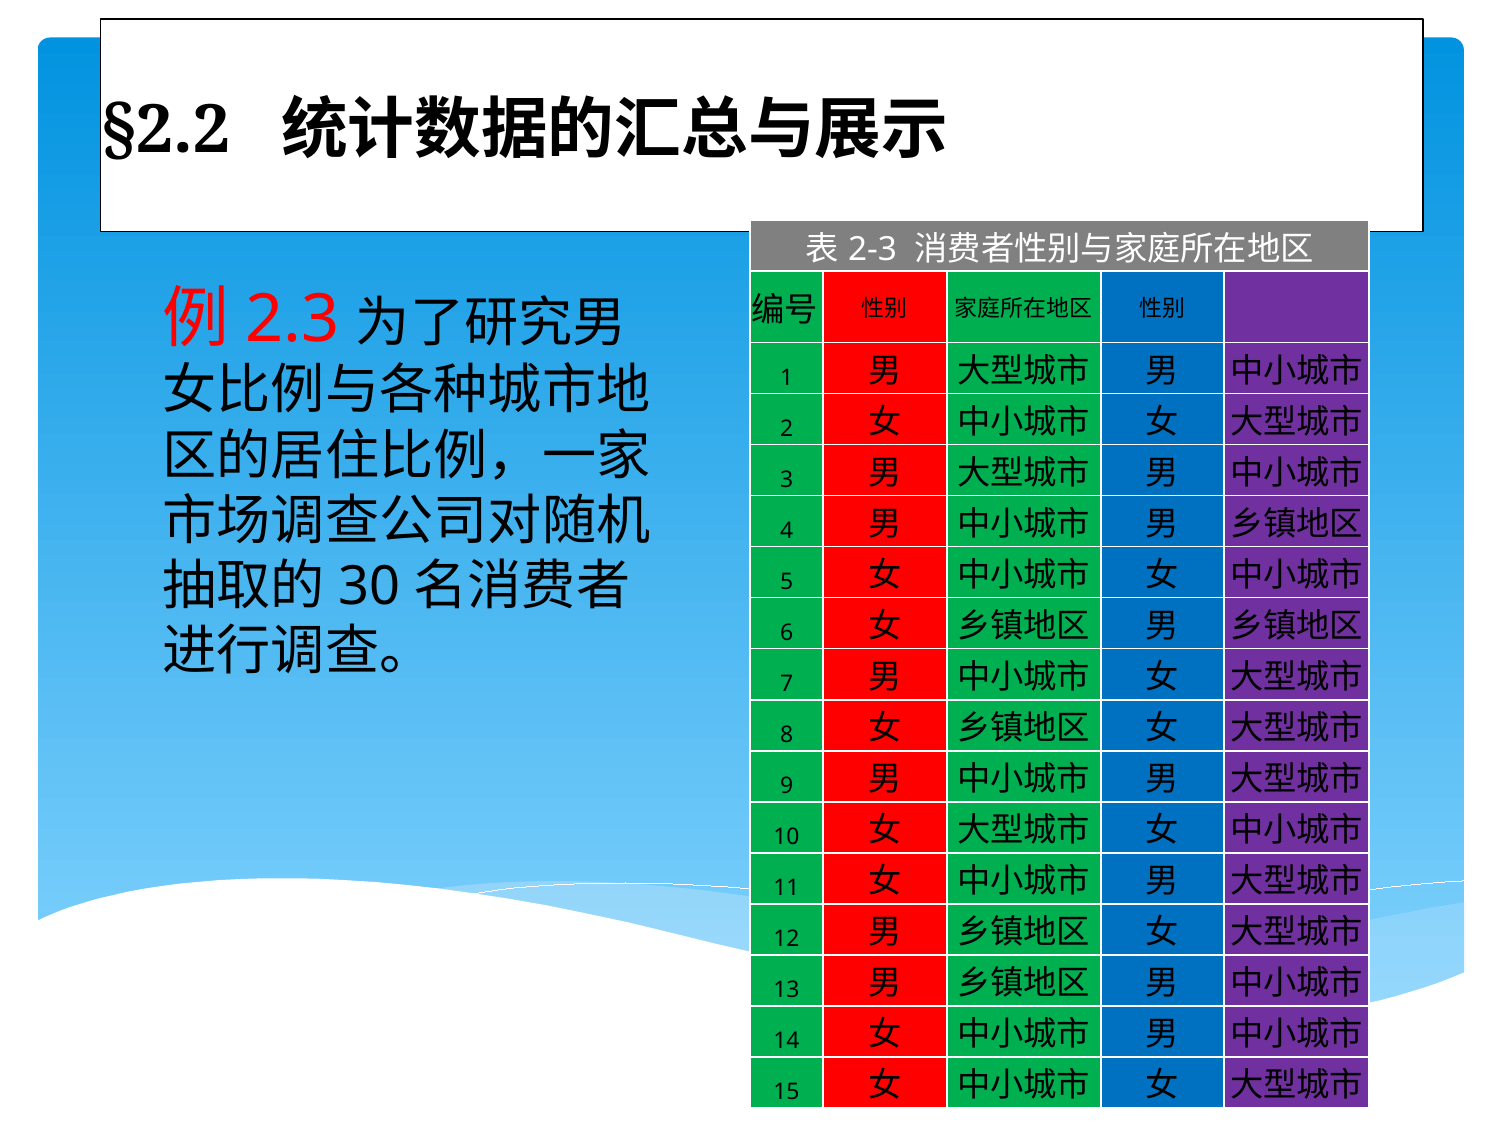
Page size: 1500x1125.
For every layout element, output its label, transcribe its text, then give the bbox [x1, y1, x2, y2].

table_cell 4 [751, 496, 822, 546]
table_cell 女 [824, 394, 946, 444]
table_cell 男 [824, 343, 946, 393]
table_cell 6 [751, 598, 822, 648]
table_cell 女 [1102, 1058, 1223, 1107]
table_cell 乡镇地区 [1225, 496, 1368, 546]
table_cell 男 [1102, 496, 1223, 546]
table_cell 中小城市 [948, 854, 1100, 903]
table_cell 家庭所在地区 [948, 272, 1100, 342]
table_cell 女 [824, 1007, 946, 1056]
table_cell 乡镇地区 [948, 905, 1100, 954]
table_cell 大型城市 [948, 445, 1100, 495]
table_cell 乡镇地区 [948, 956, 1100, 1005]
table_cell 男 [1102, 956, 1223, 1005]
table_cell 中小城市 [1225, 956, 1368, 1005]
table_cell 大型城市 [1225, 752, 1368, 801]
table_cell 女 [1102, 905, 1223, 954]
table_cell 男 [1102, 598, 1223, 648]
table_cell 中小城市 [948, 649, 1100, 699]
table_cell 女 [824, 701, 946, 750]
table_cell 女 [824, 547, 946, 597]
table_cell 男 [1102, 854, 1223, 903]
table_cell 男 [1102, 343, 1223, 393]
table_cell 大型城市 [1225, 701, 1368, 750]
table_cell 男 [824, 496, 946, 546]
table_cell [1225, 272, 1368, 342]
subtitle 例2.3为了研究男女比例与各种城市地区的居住比例，一家市场调查公司对随机抽取的30名消费者进行调查。 [147, 267, 691, 929]
table_cell 乡镇地区 [1225, 598, 1368, 648]
table_cell 男 [1102, 752, 1223, 801]
table_cell 男 [824, 752, 946, 801]
table_cell 性别 [1102, 272, 1223, 342]
table_cell 15 [751, 1058, 822, 1107]
table_cell 中小城市 [948, 752, 1100, 801]
table_cell 女 [824, 854, 946, 903]
table_cell 12 [751, 905, 822, 954]
table_cell 8 [751, 701, 822, 750]
table_cell 大型城市 [948, 803, 1100, 852]
table_cell 女 [1102, 649, 1223, 699]
table_cell 男 [1102, 445, 1223, 495]
table_cell 中小城市 [948, 496, 1100, 546]
table_header 表2-3 消费者性别与家庭所在地区 [751, 221, 1368, 270]
table_cell 13 [751, 956, 822, 1005]
table_cell 中小城市 [948, 547, 1100, 597]
table_cell 女 [1102, 394, 1223, 444]
table_cell 女 [824, 1058, 946, 1107]
table_cell 男 [1102, 1007, 1223, 1056]
table_cell 1 [751, 343, 822, 393]
table_cell 14 [751, 1007, 822, 1056]
table_cell 女 [1102, 547, 1223, 597]
table_cell 大型城市 [1225, 1058, 1368, 1107]
table_cell 中小城市 [948, 394, 1100, 444]
table_cell 中小城市 [1225, 803, 1368, 852]
table_cell 10 [751, 803, 822, 852]
table_cell 中小城市 [1225, 343, 1368, 393]
table_cell 大型城市 [1225, 394, 1368, 444]
table_cell 中小城市 [948, 1058, 1100, 1107]
table_cell 9 [751, 752, 822, 801]
table_cell 中小城市 [1225, 1007, 1368, 1056]
table_cell 中小城市 [948, 1007, 1100, 1056]
table_cell 2 [751, 394, 822, 444]
table_cell 中小城市 [1225, 445, 1368, 495]
table_cell 7 [751, 649, 822, 699]
table_cell 乡镇地区 [948, 598, 1100, 648]
table_cell 5 [751, 547, 822, 597]
table_cell 大型城市 [948, 343, 1100, 393]
table_cell 女 [1102, 701, 1223, 750]
table_cell 女 [1102, 803, 1223, 852]
table_cell 男 [824, 649, 946, 699]
table_cell 男 [824, 445, 946, 495]
table_cell 大型城市 [1225, 854, 1368, 903]
table_cell 女 [824, 598, 946, 648]
table_cell 大型城市 [1225, 649, 1368, 699]
table_cell 女 [824, 803, 946, 852]
table_cell 中小城市 [1225, 547, 1368, 597]
table_cell 男 [824, 956, 946, 1005]
table_cell 11 [751, 854, 822, 903]
table_cell 男 [824, 905, 946, 954]
table_cell 编号 [751, 272, 822, 342]
title §2.2 统计数据的汇总与展示 [100, 19, 1424, 232]
table_cell 性别 [824, 272, 946, 342]
table_cell 乡镇地区 [948, 701, 1100, 750]
table_cell 大型城市 [1225, 905, 1368, 954]
table_cell 3 [751, 445, 822, 495]
